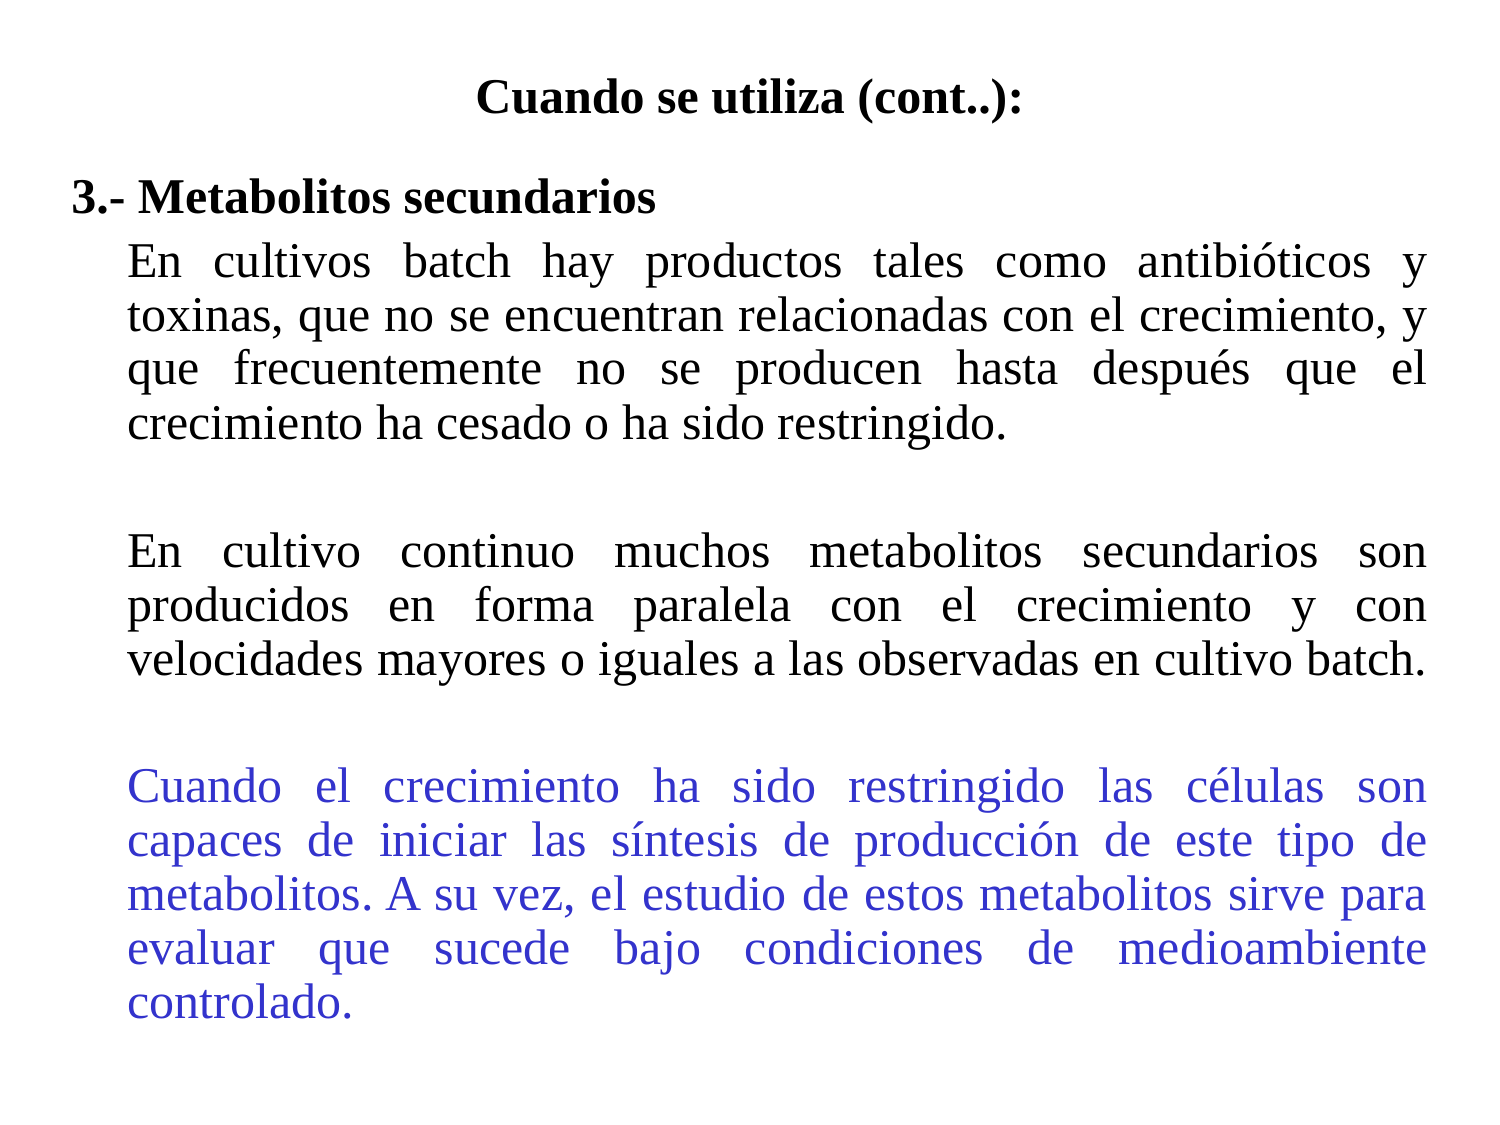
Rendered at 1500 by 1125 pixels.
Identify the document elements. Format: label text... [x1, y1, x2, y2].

title Cuando se utiliza (cont..): [112, 0, 1388, 162]
list 3.- Metabolitos secundarios En cultivos batch hay productos tales como antibióticos y toxinas, que no se encuentran relacionadas con el crecimiento, y que frecuentemente no se producen hasta después que el crecimiento ha cesado o ha sido restringido. En cultivo continuo muchos metabolitos secundarios son producidos en forma paralela con el crecimiento y con velocidades mayores o iguales a las observadas en cultivo batch. Cuando el crecimiento ha sido restringido las células son capaces de iniciar las síntesis de producción de este tipo de metabolitos. A su vez, el estudio de estos metabolitos sirve para evaluar que sucede bajo condiciones de medioambiente controlado. [56, 162, 1444, 838]
